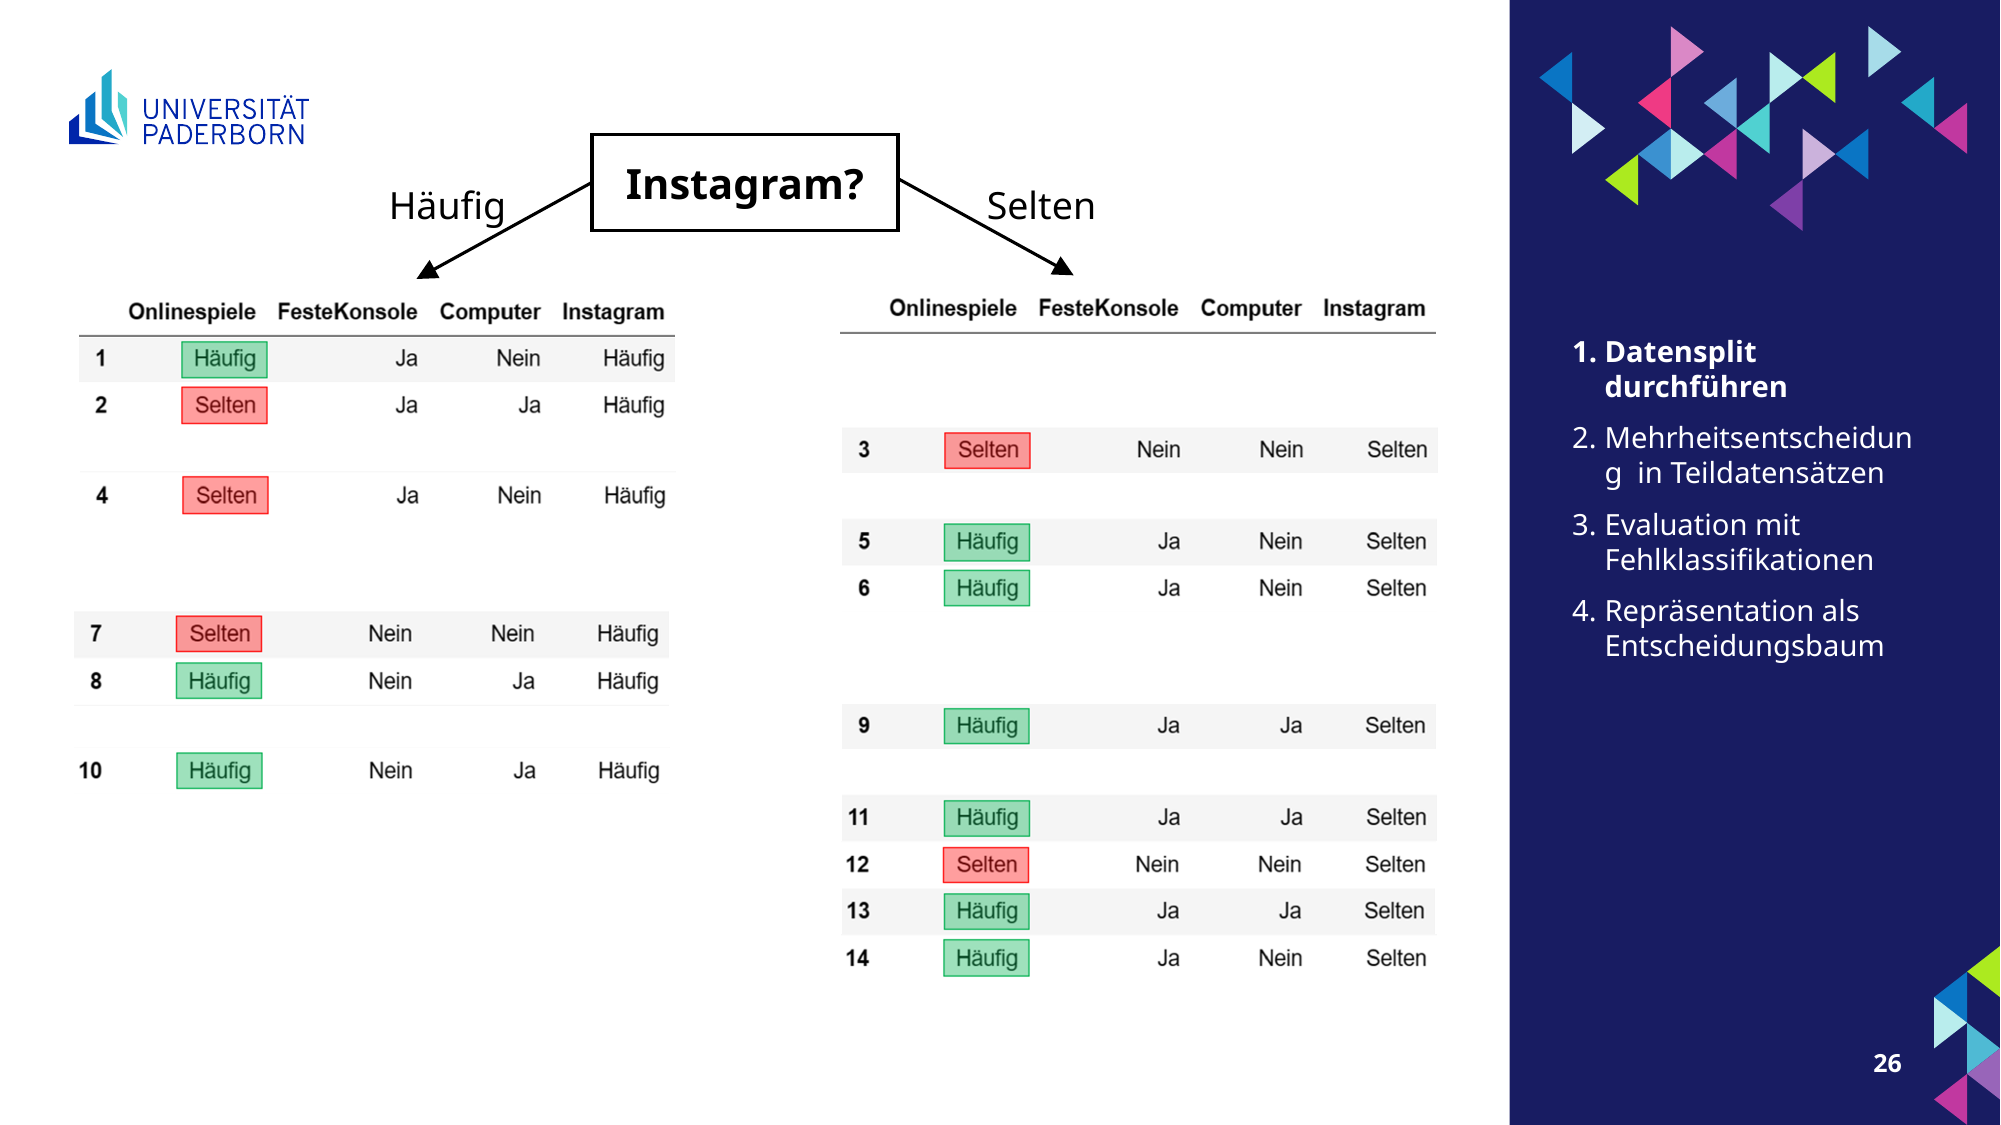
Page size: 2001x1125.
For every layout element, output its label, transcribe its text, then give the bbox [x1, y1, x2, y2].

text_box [898, 178, 1074, 276]
list Datensplit durchführen Mehrheitsentscheidung in Teildatensätzen Evaluation mit Fehlklassifikationen Repräsentation als Entscheidungsbaum [1572, 333, 1931, 988]
picture [842, 517, 1437, 612]
picture [841, 794, 1438, 981]
slide_number 26 [1819, 1052, 1902, 1083]
text_box Instagram? [591, 133, 899, 231]
picture [74, 611, 669, 706]
picture [80, 471, 676, 518]
picture [842, 426, 1438, 473]
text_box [416, 182, 593, 279]
picture [840, 290, 1436, 334]
text_box Selten [972, 174, 1112, 234]
picture [79, 294, 675, 428]
text_box Häufig [373, 174, 532, 234]
picture [74, 747, 670, 794]
picture [842, 704, 1436, 749]
